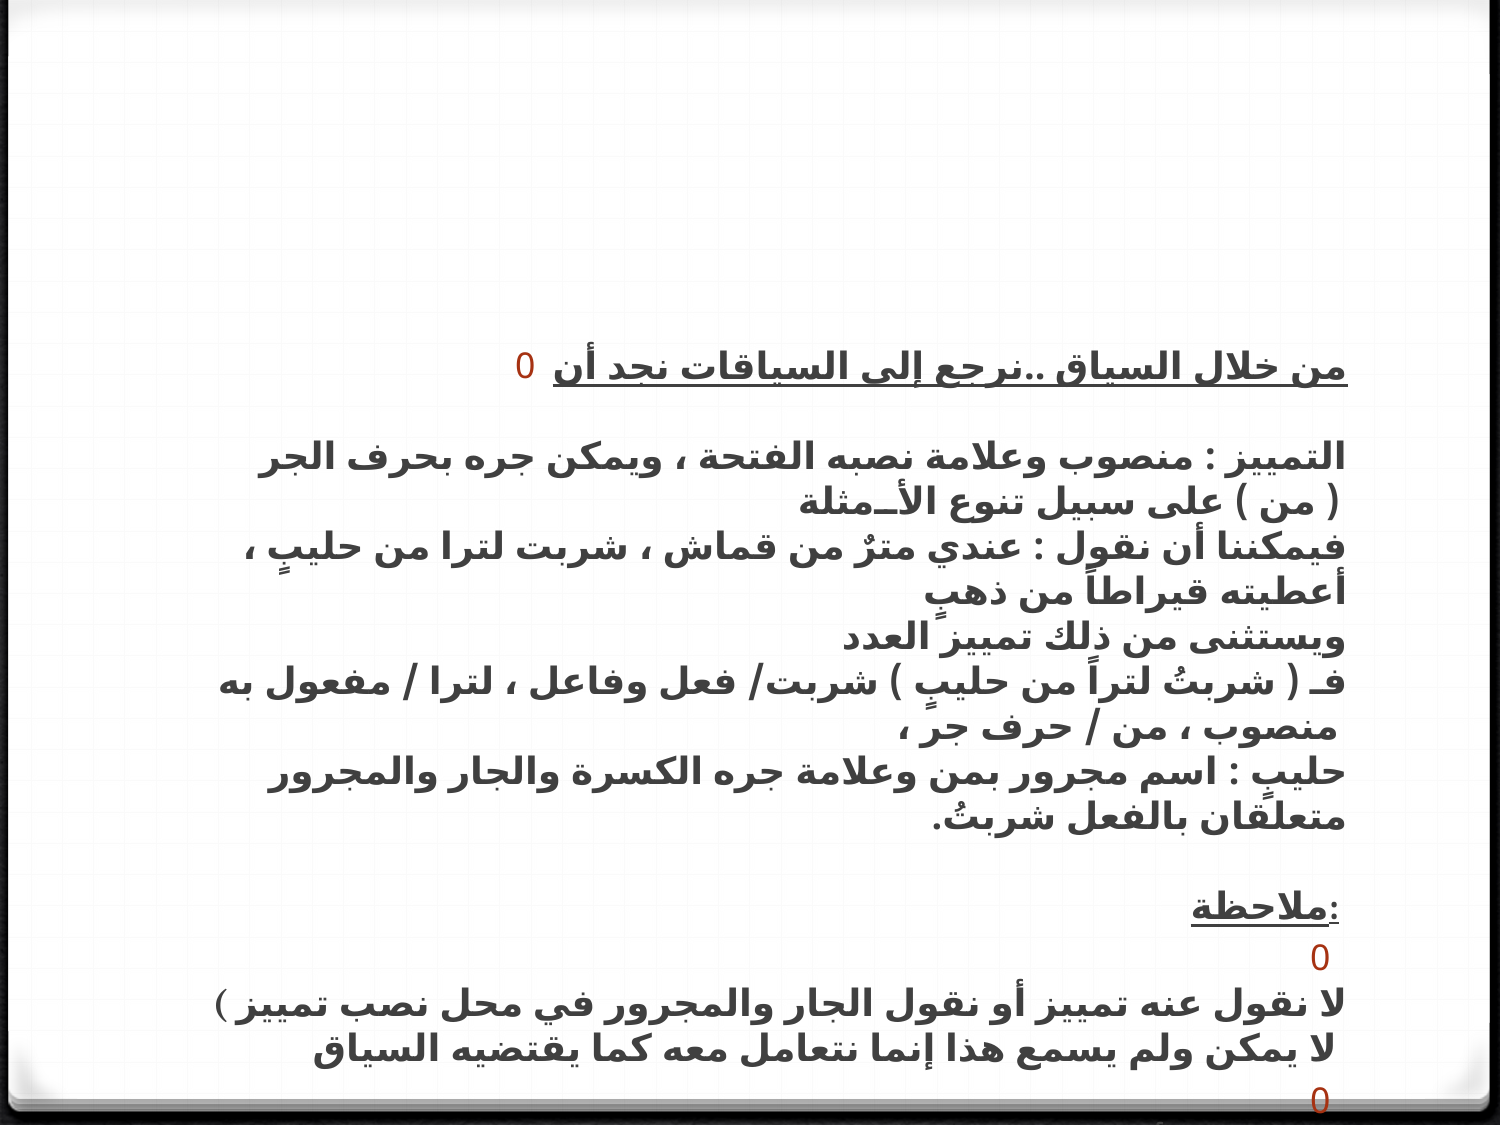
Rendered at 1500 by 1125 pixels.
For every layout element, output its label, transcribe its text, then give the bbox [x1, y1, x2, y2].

list من خلال السياق ..نرجع إلى السياقات نجد أن التمييز : منصوب وعلامة نصبه الفتحة ، ويمكن جره بحرف الجر ( من ) على سبيل تنوع الأمثلة فيمكننا أن نقول : عندي مترٌ من قماش ، شربت لترا من حليبٍ ، أعطيته قيراطاً من ذهبٍ ويستثنى من ذلك تمييز العدد فـ ( شربتُ لتراً من حليبٍ ) شربت/ فعل وفاعل ، لترا / مفعول به منصوب ، من / حرف جر ، حليبٍ : اسم مجرور بمن وعلامة جره الكسرة والجار والمجرور متعلقان بالفعل شربتُ. ملاحظة: ( لا نقول عنه تمييز أو نقول الجار والمجرور في محل نصب تمييز لا يمكن ولم يسمع هذا إنما نتعامل معه كما يقتضيه السياق لكن ندرك أن ( من حليب ) فسرت اللتر من خلال المعنى نعرف لكن من خلال الوظيفة النحوية نعرب كما في السياق ) [137, 334, 1363, 983]
picture [0, 0, 1500, 1125]
